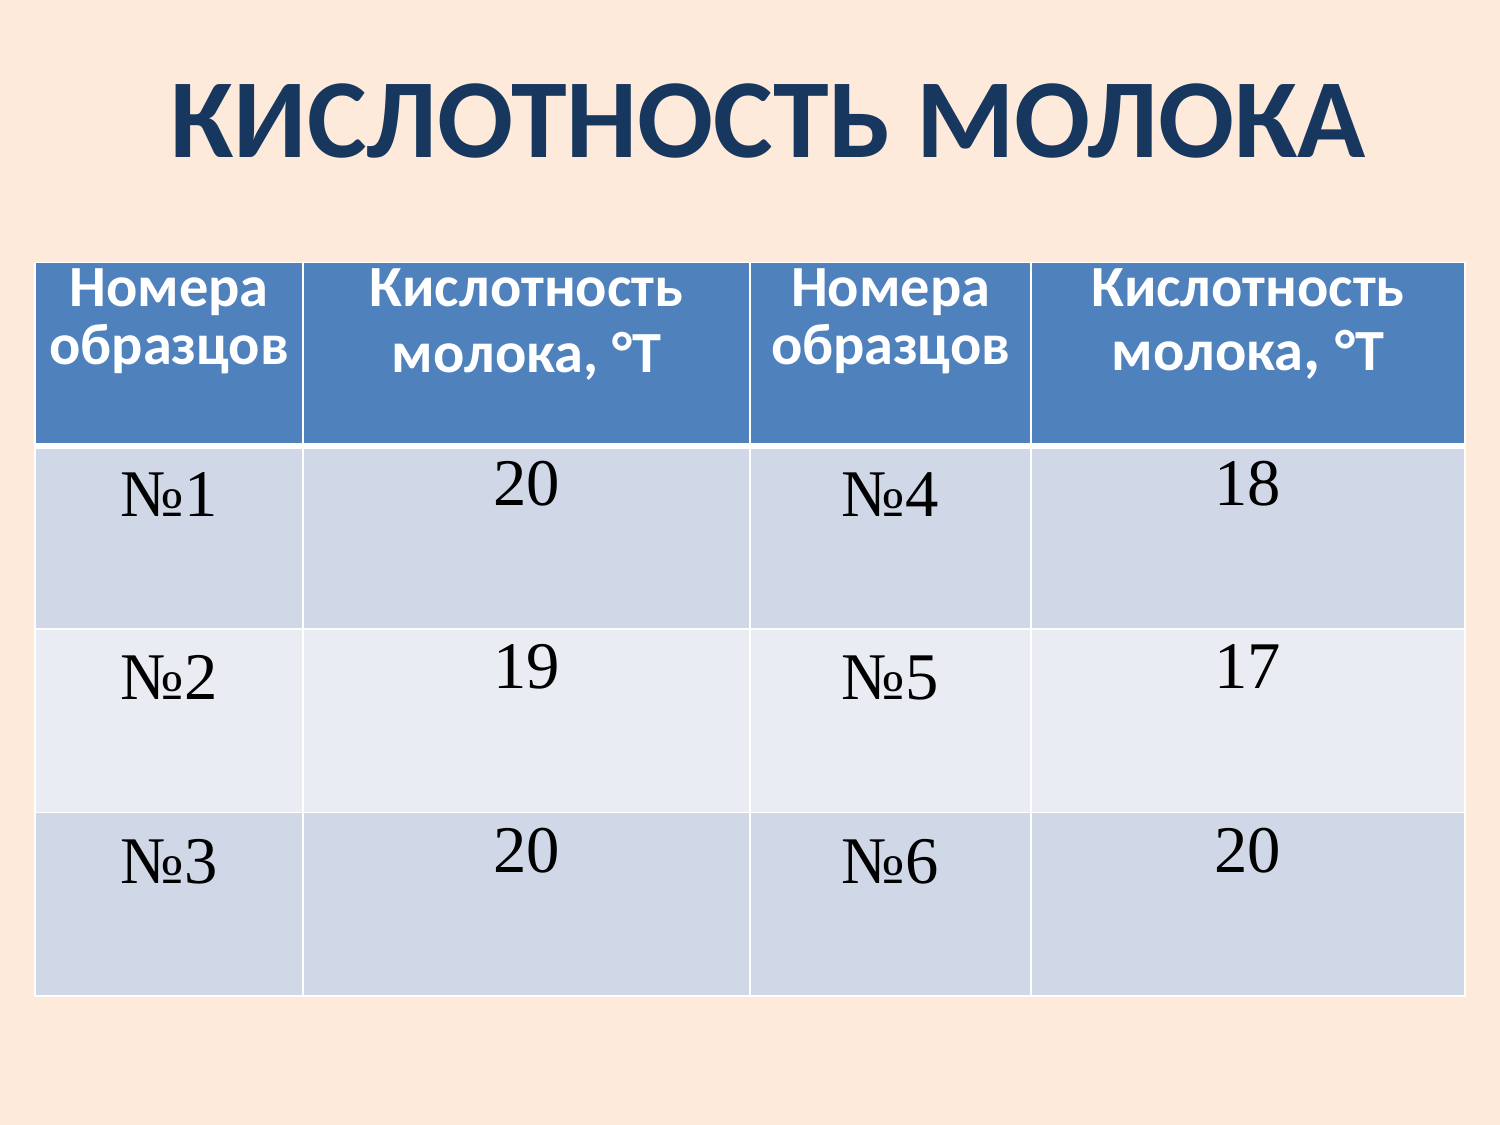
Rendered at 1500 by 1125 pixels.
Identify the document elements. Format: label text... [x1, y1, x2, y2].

table_header Кислотность молока, °Т [304, 263, 749, 443]
table_header Номера образцов [36, 263, 302, 443]
table_cell №4 [751, 449, 1030, 628]
table_cell №5 [751, 630, 1030, 812]
text_box КИСЛОТНОСТЬ МОЛОКА [93, 35, 1444, 223]
table_cell №2 [36, 630, 302, 812]
table_header Кислотность молока, °Т [1032, 263, 1464, 443]
table_cell 19 [304, 630, 749, 812]
table_cell 18 [1032, 449, 1464, 628]
table_cell 20 [304, 813, 749, 995]
table_cell 17 [1032, 630, 1464, 812]
table_cell 20 [1032, 813, 1464, 995]
table_cell №1 [36, 449, 302, 628]
table_cell №3 [36, 813, 302, 995]
table_cell №6 [751, 813, 1030, 995]
table_header Номера образцов [751, 263, 1030, 443]
table_cell 20 [304, 449, 749, 628]
